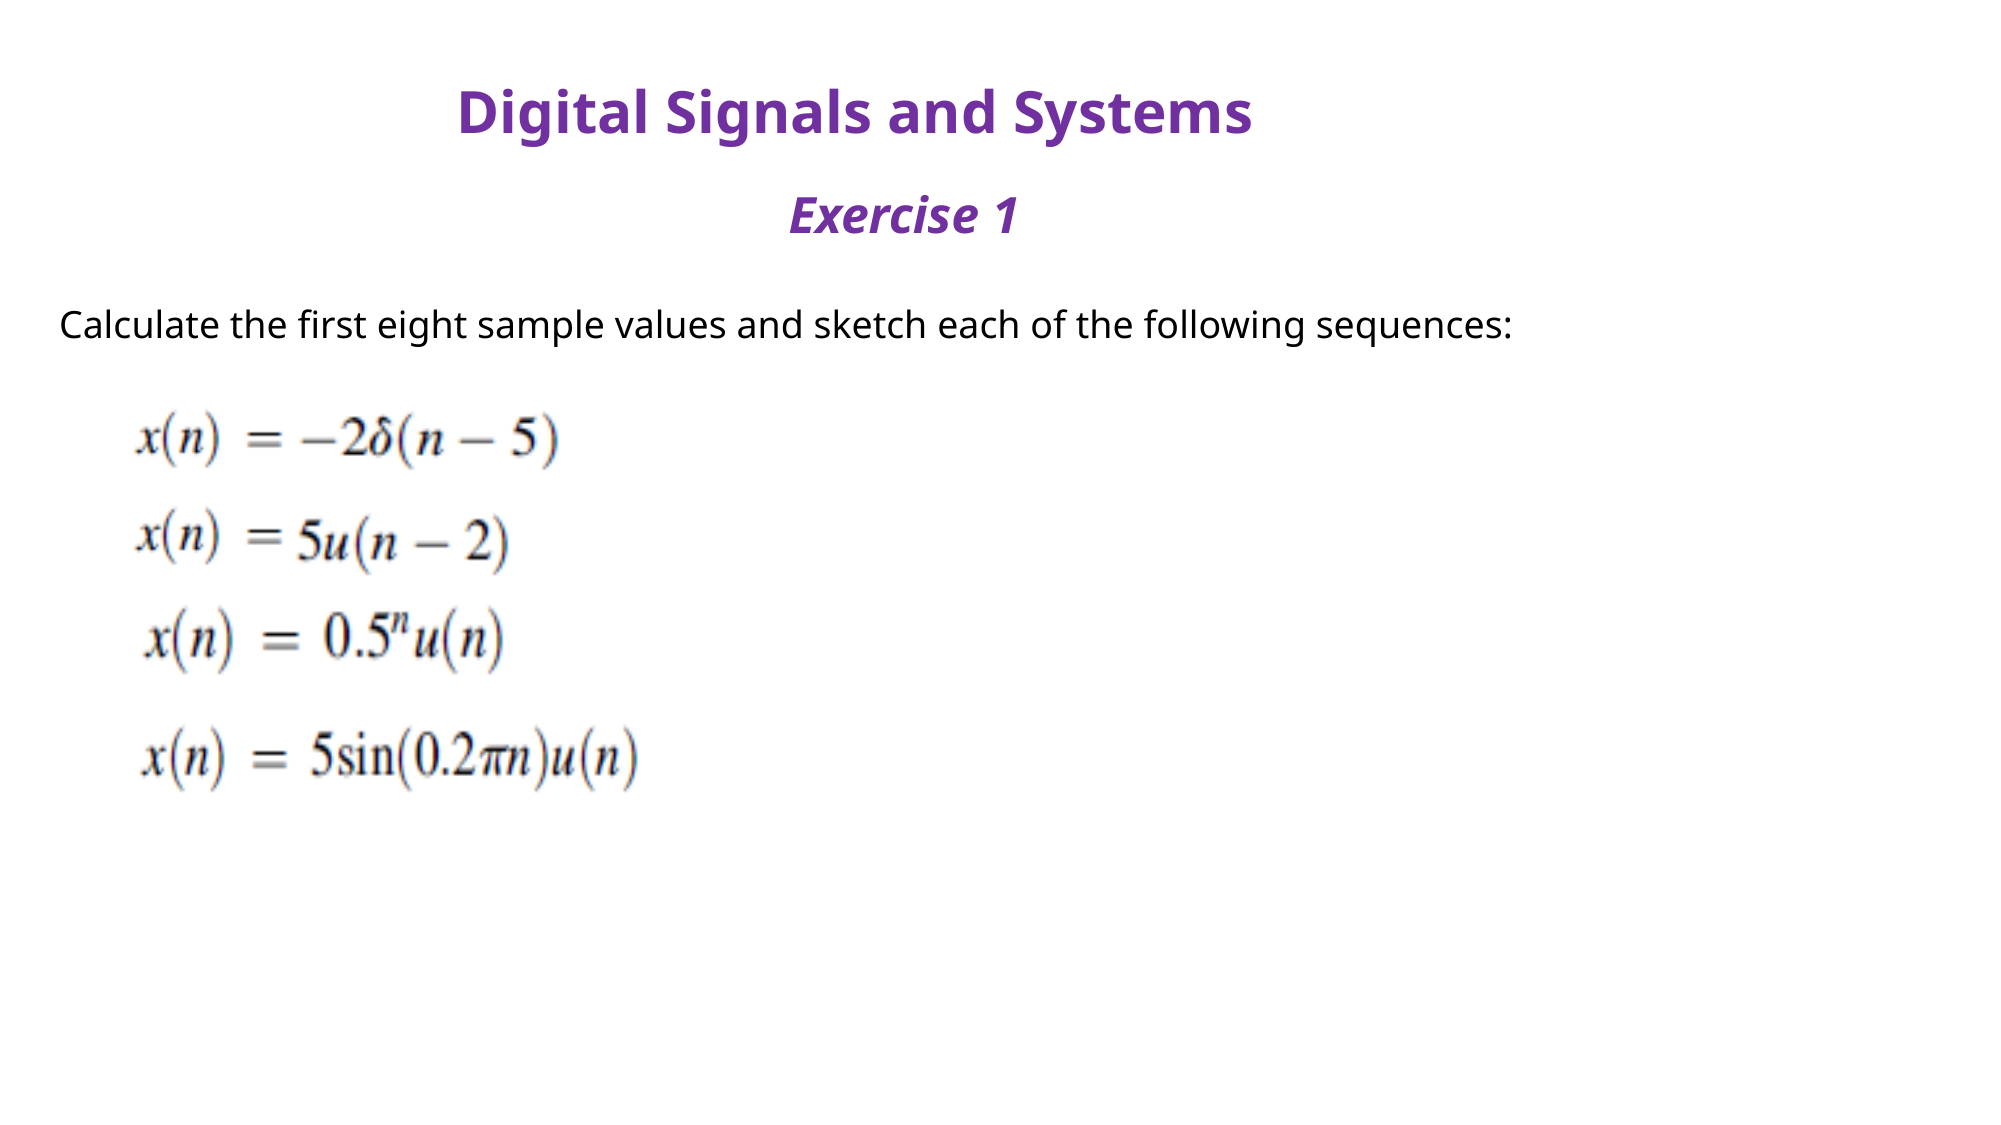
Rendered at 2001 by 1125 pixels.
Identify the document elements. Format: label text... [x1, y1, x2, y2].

text_box Exercise 1 [773, 172, 1035, 252]
text_box Calculate the first eight sample values and sketch each of the following sequences: [44, 290, 1976, 354]
text_box Digital Signals and Systems [442, 62, 1269, 153]
picture [133, 395, 576, 479]
picture [133, 495, 520, 585]
picture [136, 713, 656, 809]
picture [133, 593, 520, 692]
